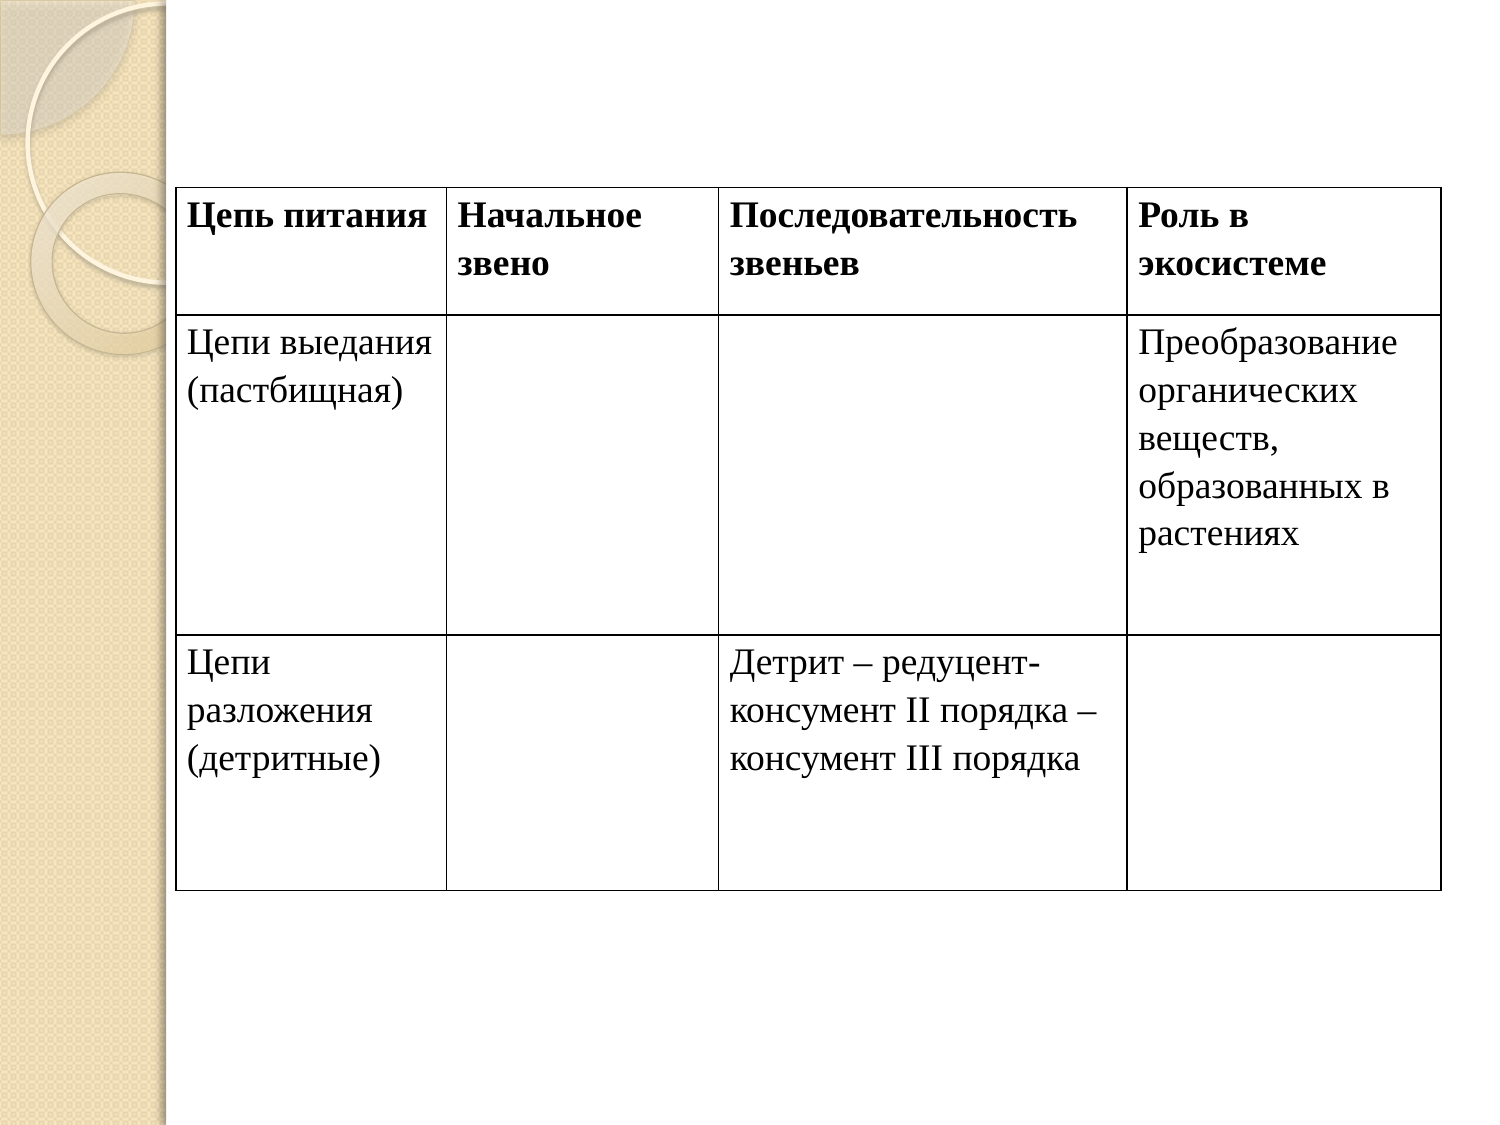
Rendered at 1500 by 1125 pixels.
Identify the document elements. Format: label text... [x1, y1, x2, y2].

table_cell Цепи разложения (детритные) [177, 636, 446, 890]
table_header Начальное звено [447, 188, 718, 314]
table_cell Детрит – редуцент- консумент II порядка – консумент III порядка [719, 636, 1126, 890]
table_cell Цепи выедания (пастбищная) [177, 316, 446, 634]
table_cell Преобразование органических веществ, образованных в растениях [1128, 316, 1440, 634]
table_cell [447, 636, 718, 890]
table_cell [719, 316, 1126, 634]
table_header Цепь питания [177, 188, 446, 314]
table_cell [447, 316, 718, 634]
table_header Последовательность звеньев [719, 188, 1126, 314]
table_header Роль в экосистеме [1128, 188, 1440, 314]
table_cell [1128, 636, 1440, 890]
